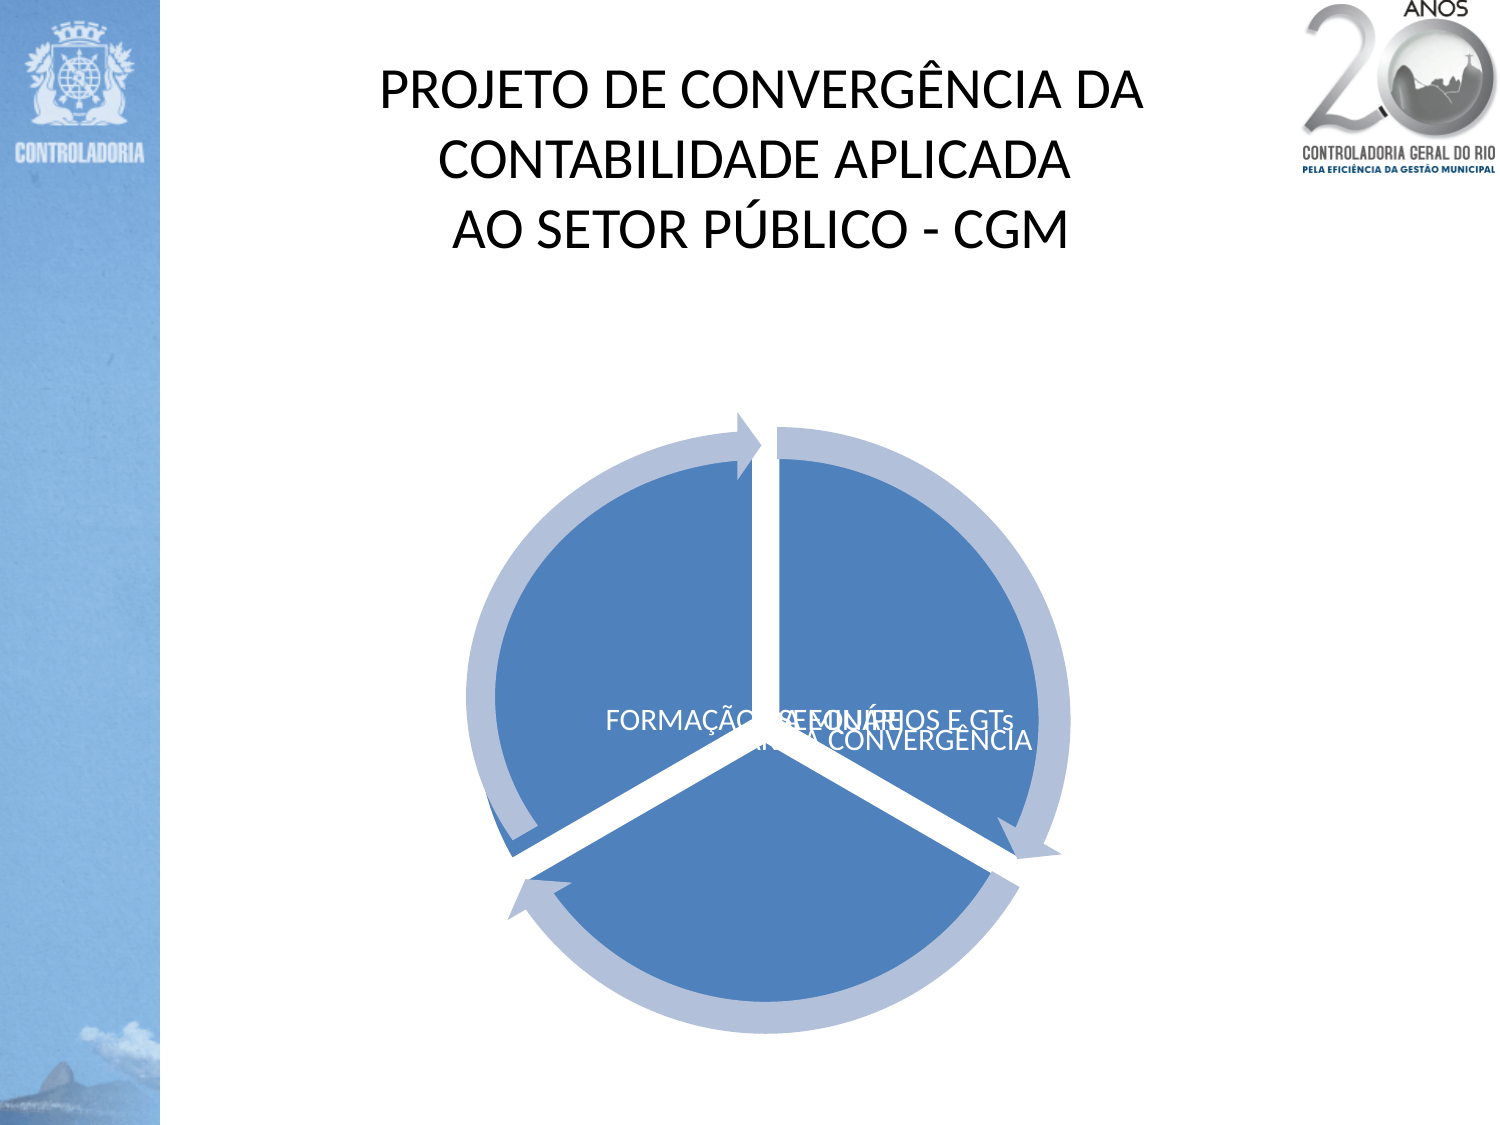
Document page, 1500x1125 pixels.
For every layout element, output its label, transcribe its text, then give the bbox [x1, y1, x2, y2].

text_box PROJETO DE CONVERGÊNCIA DA CONTABILIDADE APLICADA AO SETOR PÚBLICO - CGM [171, 42, 1353, 268]
picture [0, 0, 160, 1125]
picture [1299, 0, 1500, 173]
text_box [265, 396, 1266, 1065]
